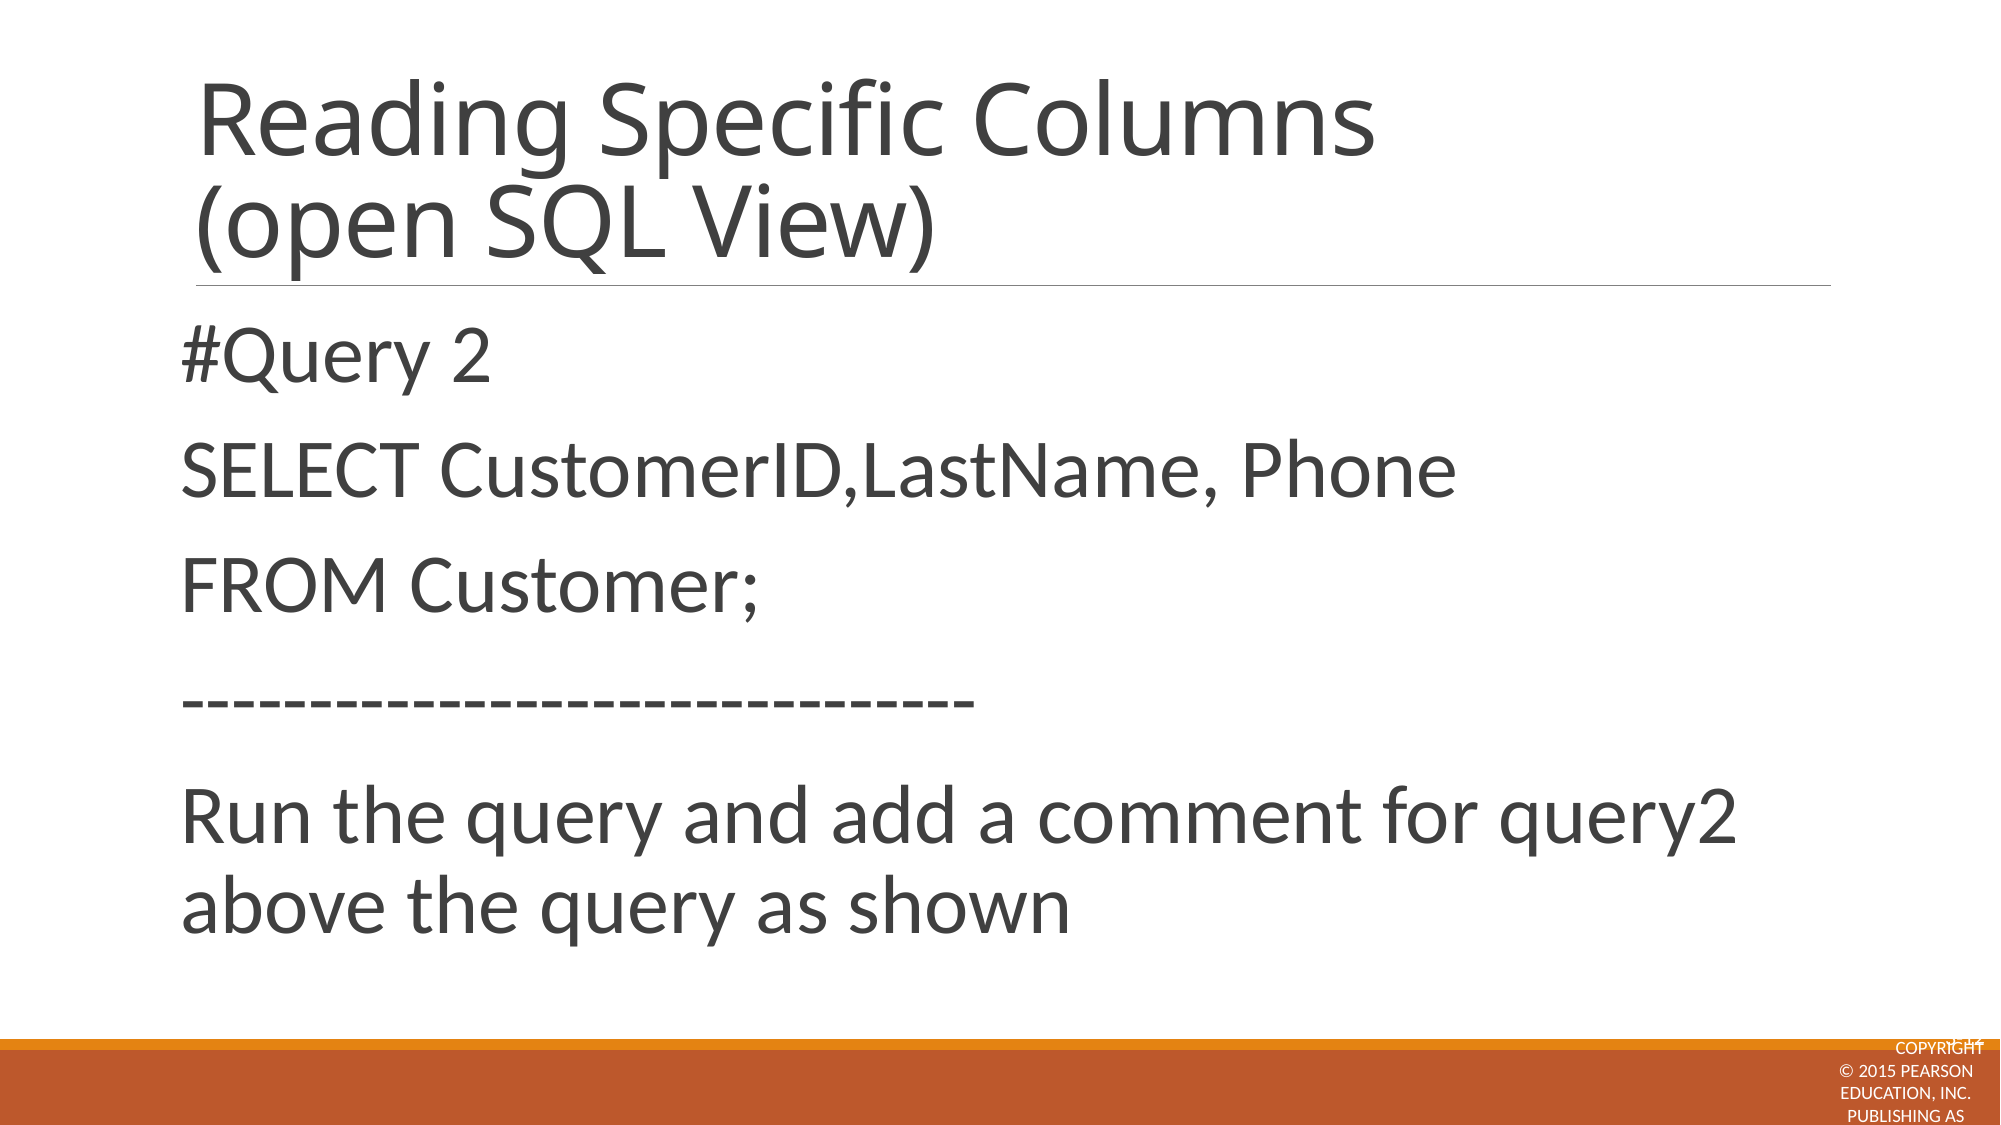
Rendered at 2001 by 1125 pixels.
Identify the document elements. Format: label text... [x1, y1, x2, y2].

list #Query 2 SELECT CustomerID,LastName, Phone FROM Customer; ------------------------------- Run the query and add a comment for query2 above the query as shown [180, 302, 1830, 963]
title Reading Specific Columns (open SQL View) [180, 47, 1830, 285]
slide_number 3-12 [750, 1006, 2000, 1067]
